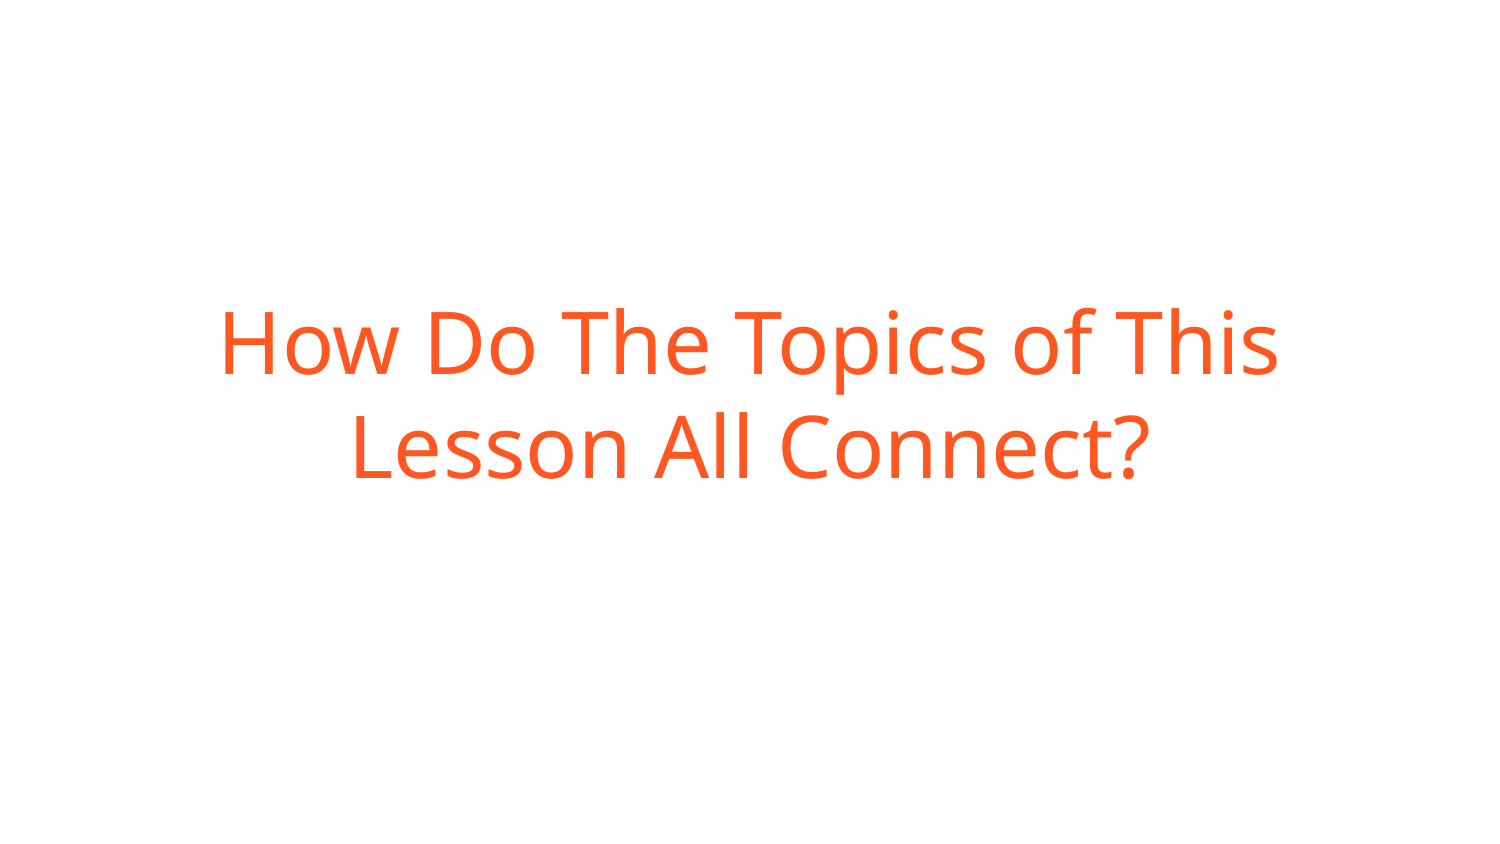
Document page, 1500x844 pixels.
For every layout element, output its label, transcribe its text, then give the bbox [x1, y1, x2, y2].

title How Do The Topics of This Lesson All Connect? [51, 272, 1449, 594]
